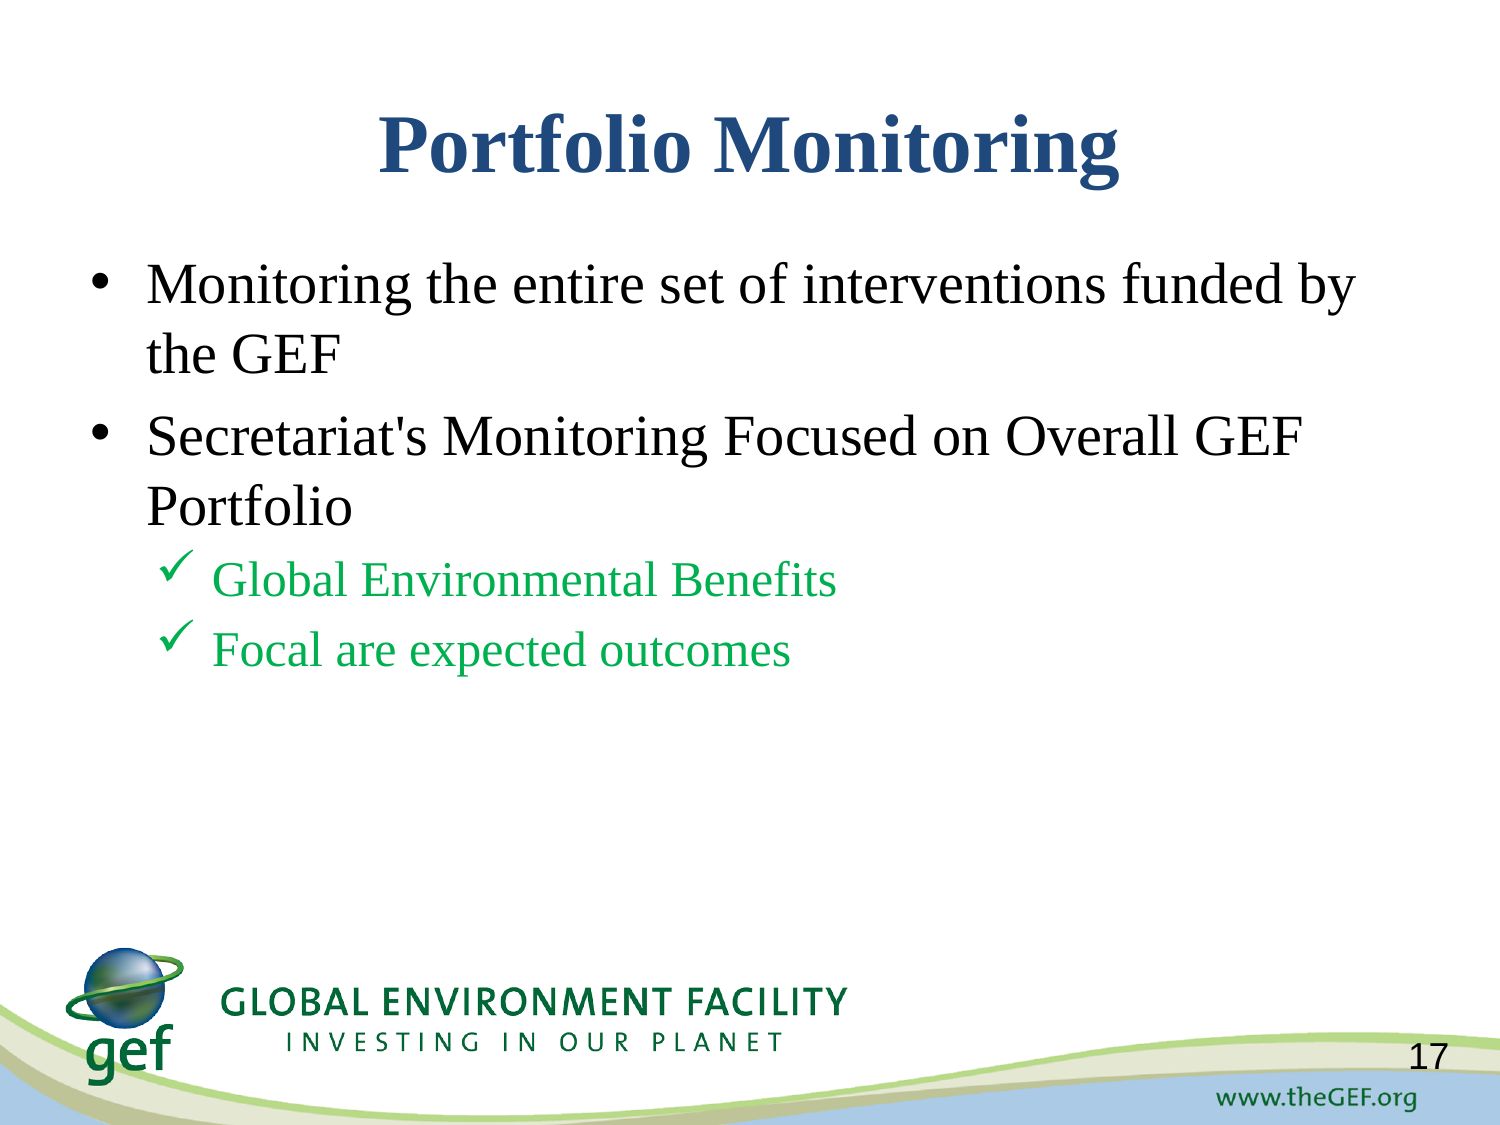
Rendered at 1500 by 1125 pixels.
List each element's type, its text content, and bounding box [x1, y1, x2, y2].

title Portfolio Monitoring [74, 44, 1426, 233]
list Monitoring the entire set of interventions funded by the GEF Secretariat's Monitoring Focused on Overall GEF Portfolio Global Environmental Benefits Focal are expected outcomes [74, 237, 1426, 1006]
picture [0, 920, 1500, 1125]
slide_number 17 [1374, 1012, 1500, 1095]
